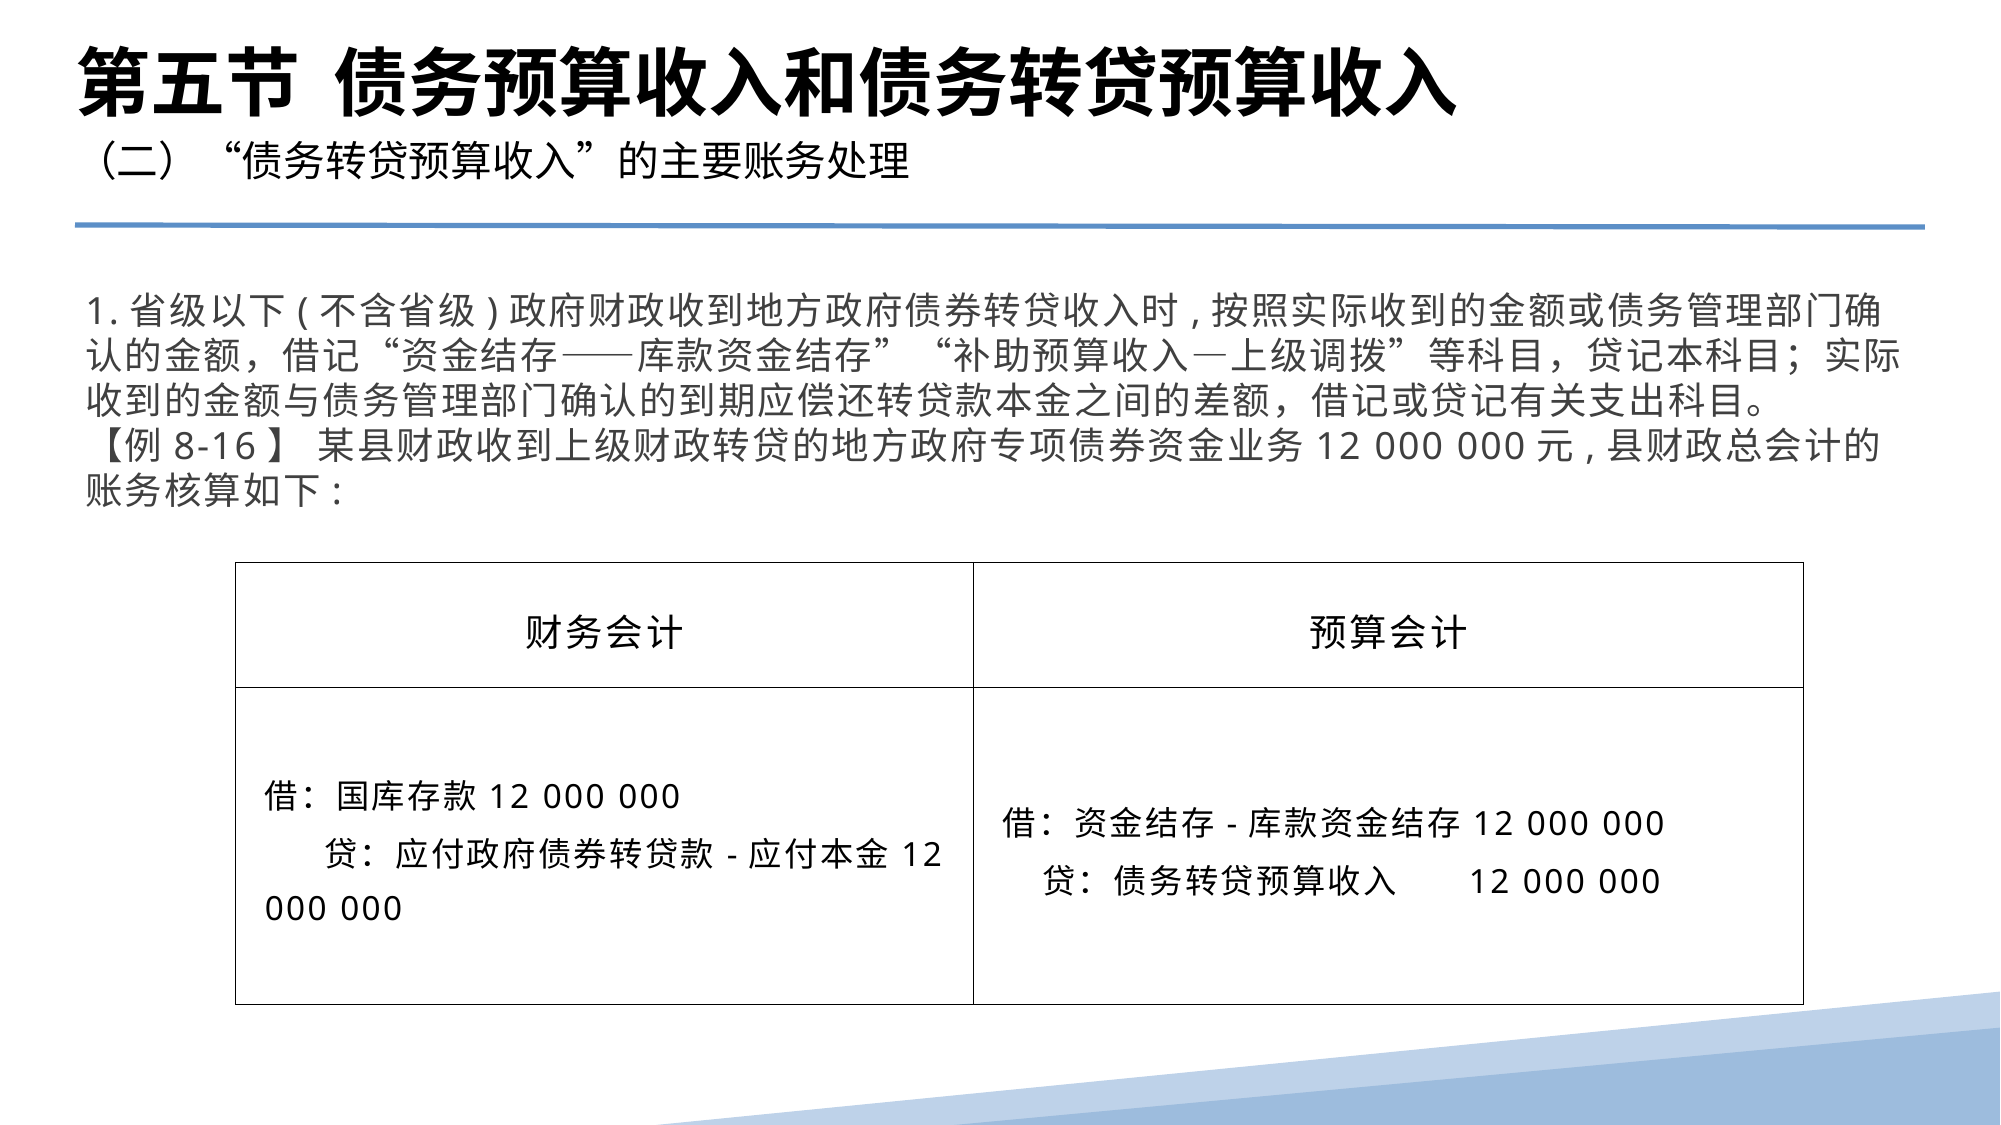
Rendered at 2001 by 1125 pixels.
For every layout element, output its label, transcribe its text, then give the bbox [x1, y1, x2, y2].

table_header 财务会计 [236, 563, 973, 687]
table_header 预算会计 [974, 563, 1803, 687]
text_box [74, 224, 1925, 228]
text_box 1.省级以下(不含省级)政府财政收到地方政府债券转贷收入时,按照实际收到的金额或债务管理部门确认的金额，借记“资金结存――库款资金结存”“补助预算收入—上级调拨”等科目，贷记本科目；实际收到的金额与债务管理部门确认的到期应偿还转贷款本金之间的差额，借记或贷记有关支出科目。 【例8-16】 某县财政收到上级财政转贷的地方政府专项债券资金业务12 000 000元,县财政总会计的账务核算如下: [75, 252, 1925, 601]
text_box （二）“债务转贷预算收入”的主要账务处理 [75, 124, 1925, 200]
table_cell 借：国库存款12 000 000 贷：应付政府债券转贷款-应付本金12 000 000 [236, 688, 973, 1004]
text_box 第五节 债务预算收入和债务转贷预算收入 [75, 24, 1925, 124]
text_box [656, 991, 2000, 1125]
table_cell 借：资金结存-库款资金结存12 000 000 贷：债务转贷预算收入 12 000 000 [974, 688, 1803, 991]
